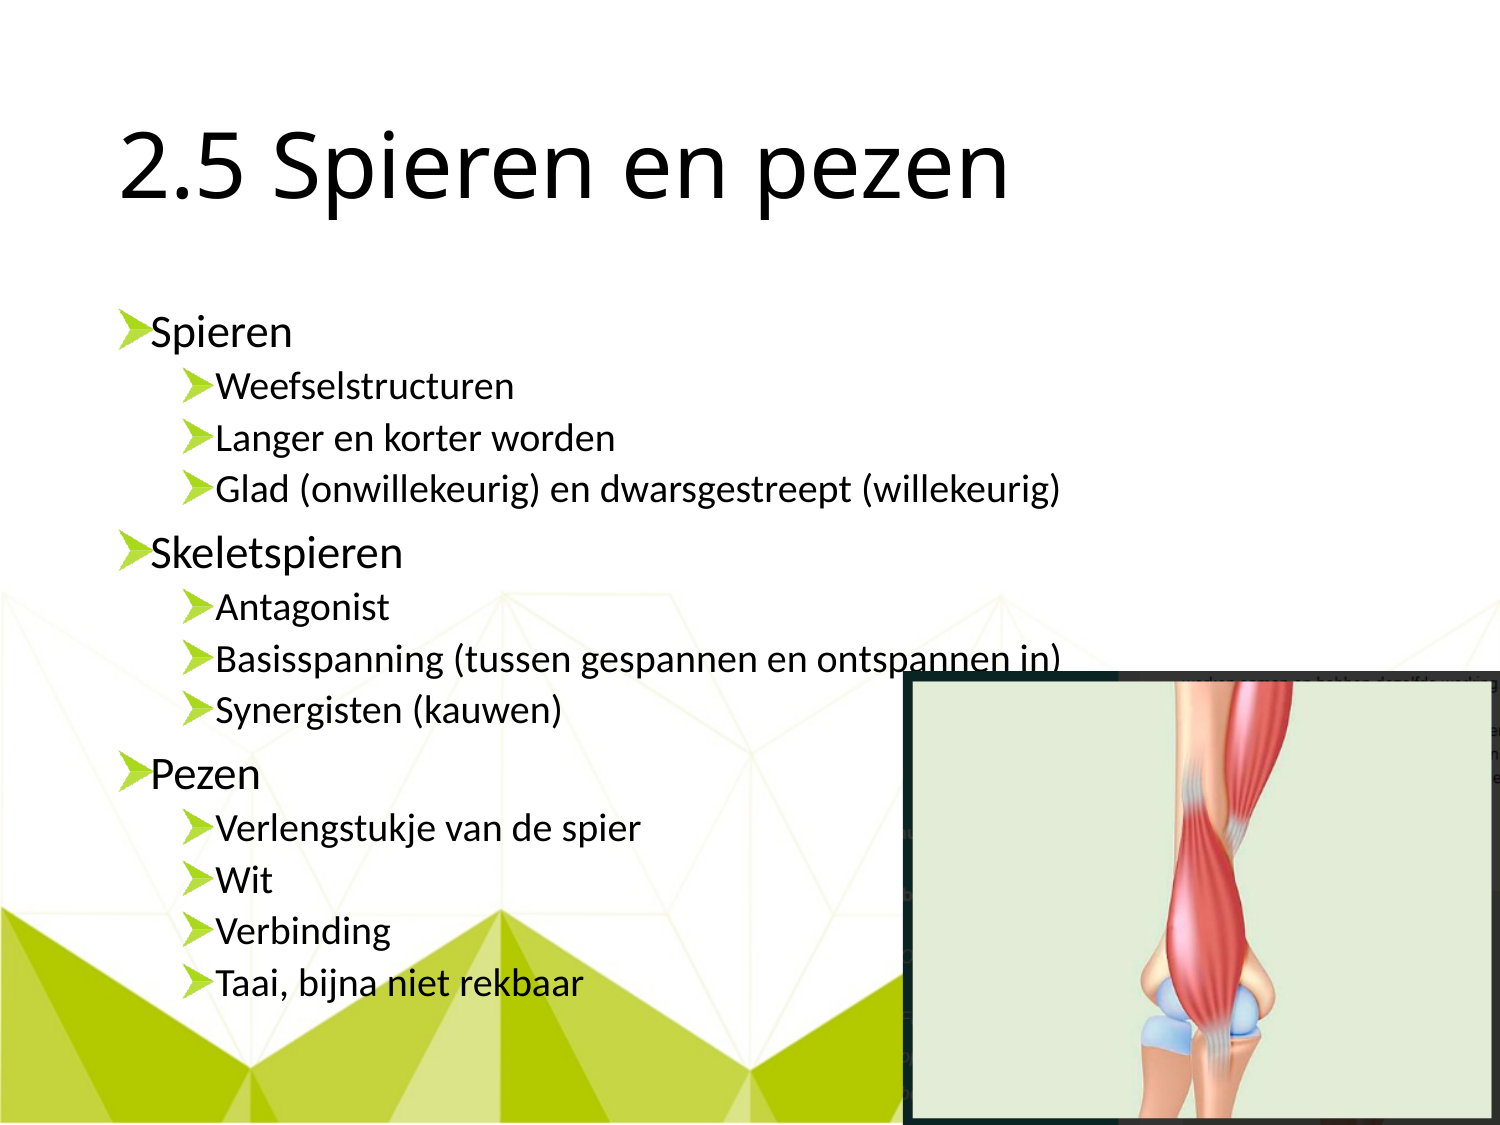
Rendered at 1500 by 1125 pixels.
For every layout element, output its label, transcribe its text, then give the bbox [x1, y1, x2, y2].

picture [0, 0, 1500, 1125]
title 2.5 Spieren en pezen [103, 59, 1397, 278]
list Spieren Weefselstructuren Langer en korter worden Glad (onwillekeurig) en dwarsgestreept (willekeurig) Skeletspieren Antagonist Basisspanning (tussen gespannen en ontspannen in) Synergisten (kauwen) Pezen Verlengstukje van de spier Wit Verbinding Taai, bijna niet rekbaar [103, 299, 1397, 1014]
